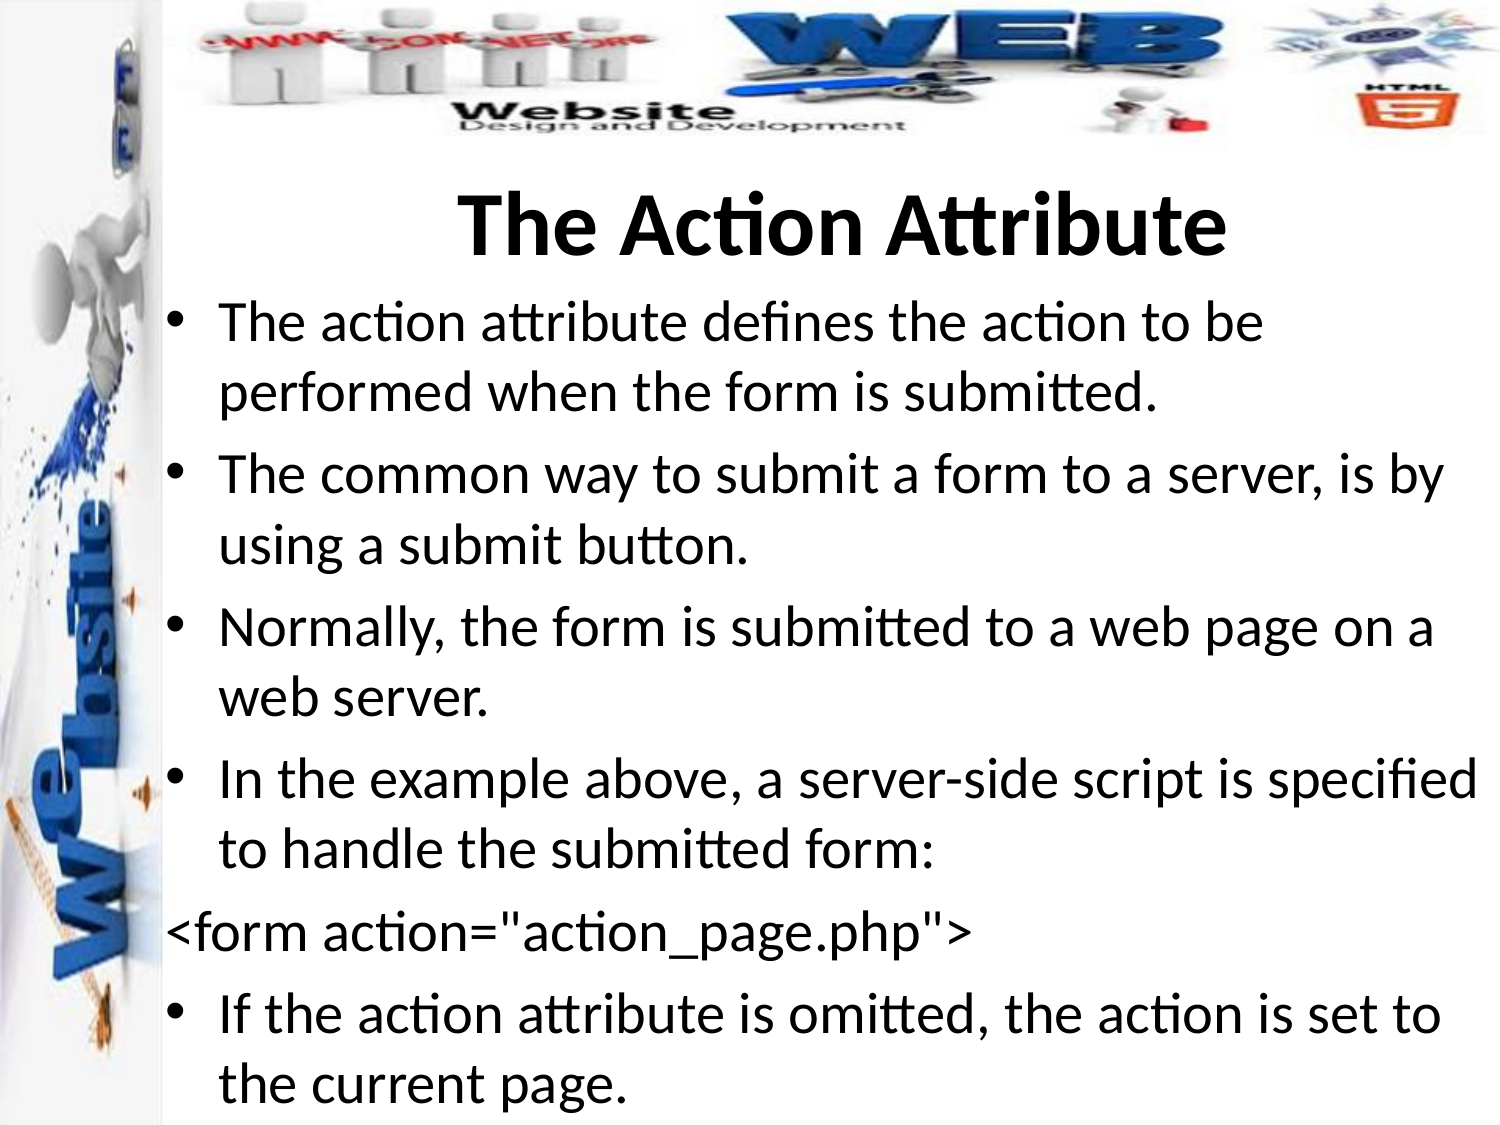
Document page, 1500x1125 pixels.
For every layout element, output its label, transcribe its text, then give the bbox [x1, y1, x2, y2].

picture [0, 0, 1500, 1125]
title The Action Attribute [187, 149, 1500, 275]
list The action attribute defines the action to be performed when the form is submitted. The common way to submit a form to a server, is by using a submit button. Normally, the form is submitted to a web page on a web server. In the example above, a server-side script is specified to handle the submitted form: <form action="action_page.php"> If the action attribute is omitted, the action is set to the current page. [150, 275, 1500, 1125]
